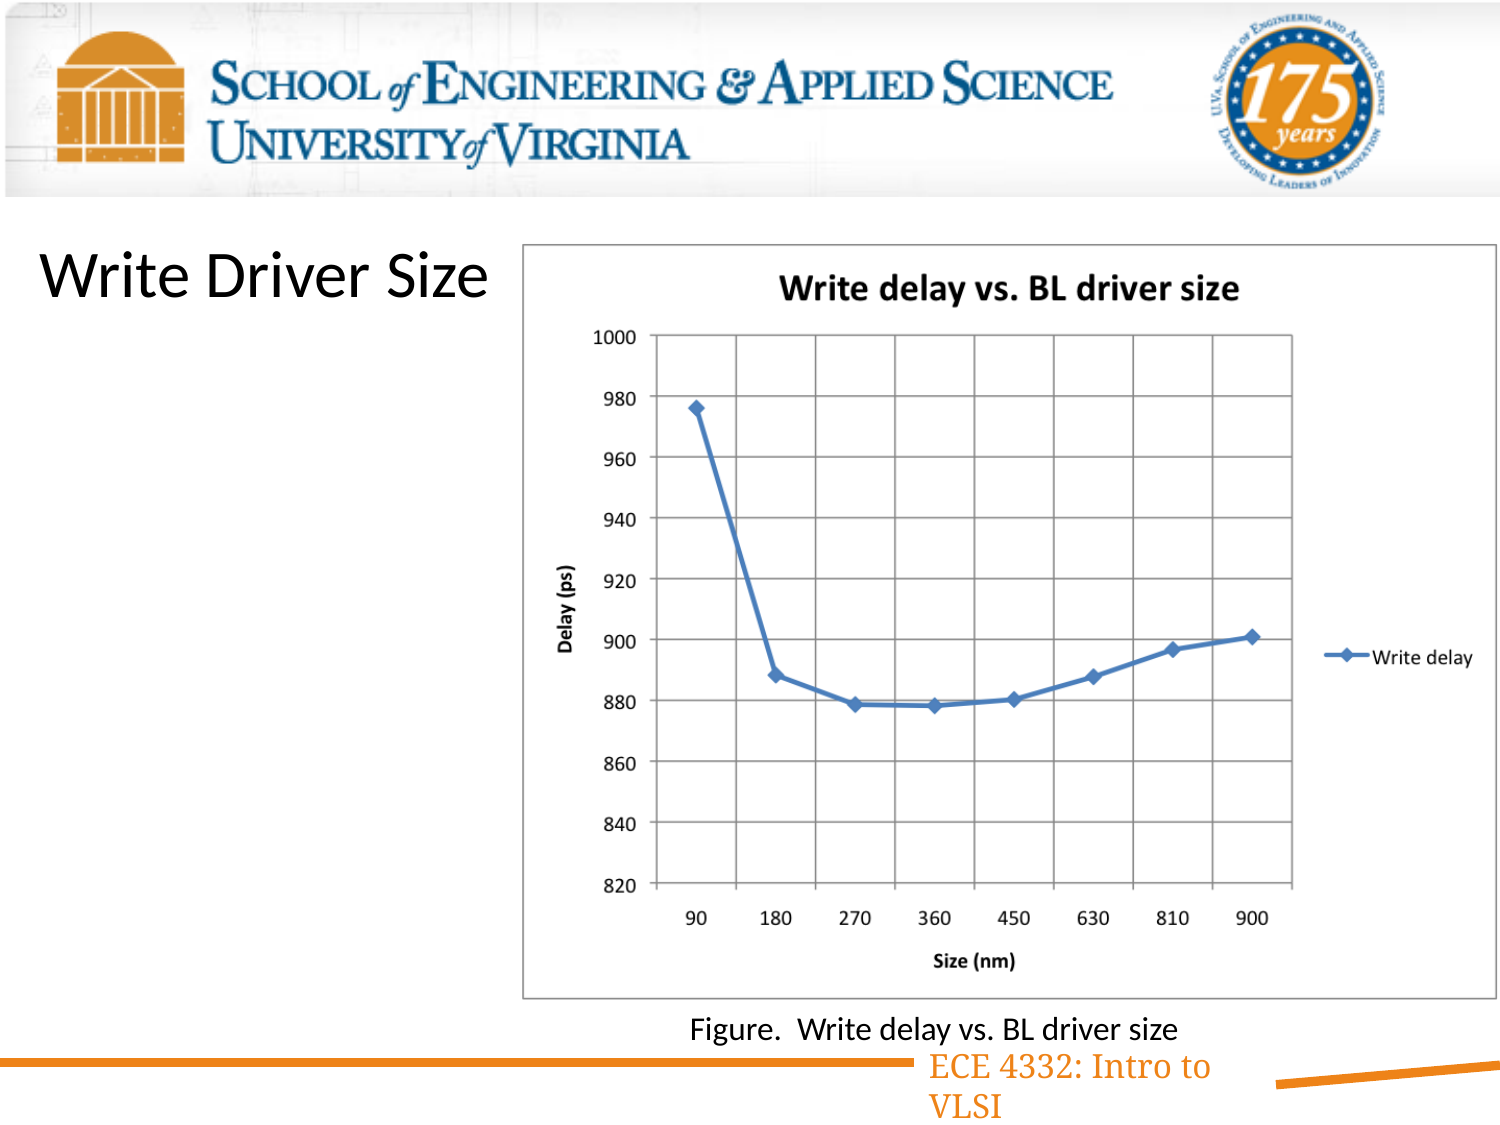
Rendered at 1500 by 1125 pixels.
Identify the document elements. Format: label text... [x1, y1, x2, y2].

picture [0, 0, 1500, 197]
text_box Figure. Write delay vs. BL driver size [675, 1008, 1450, 1055]
text_box ECE 4332: Intro to VLSI [914, 1055, 1277, 1125]
text_box Write Driver Size [24, 223, 513, 388]
picture [521, 243, 1498, 1001]
